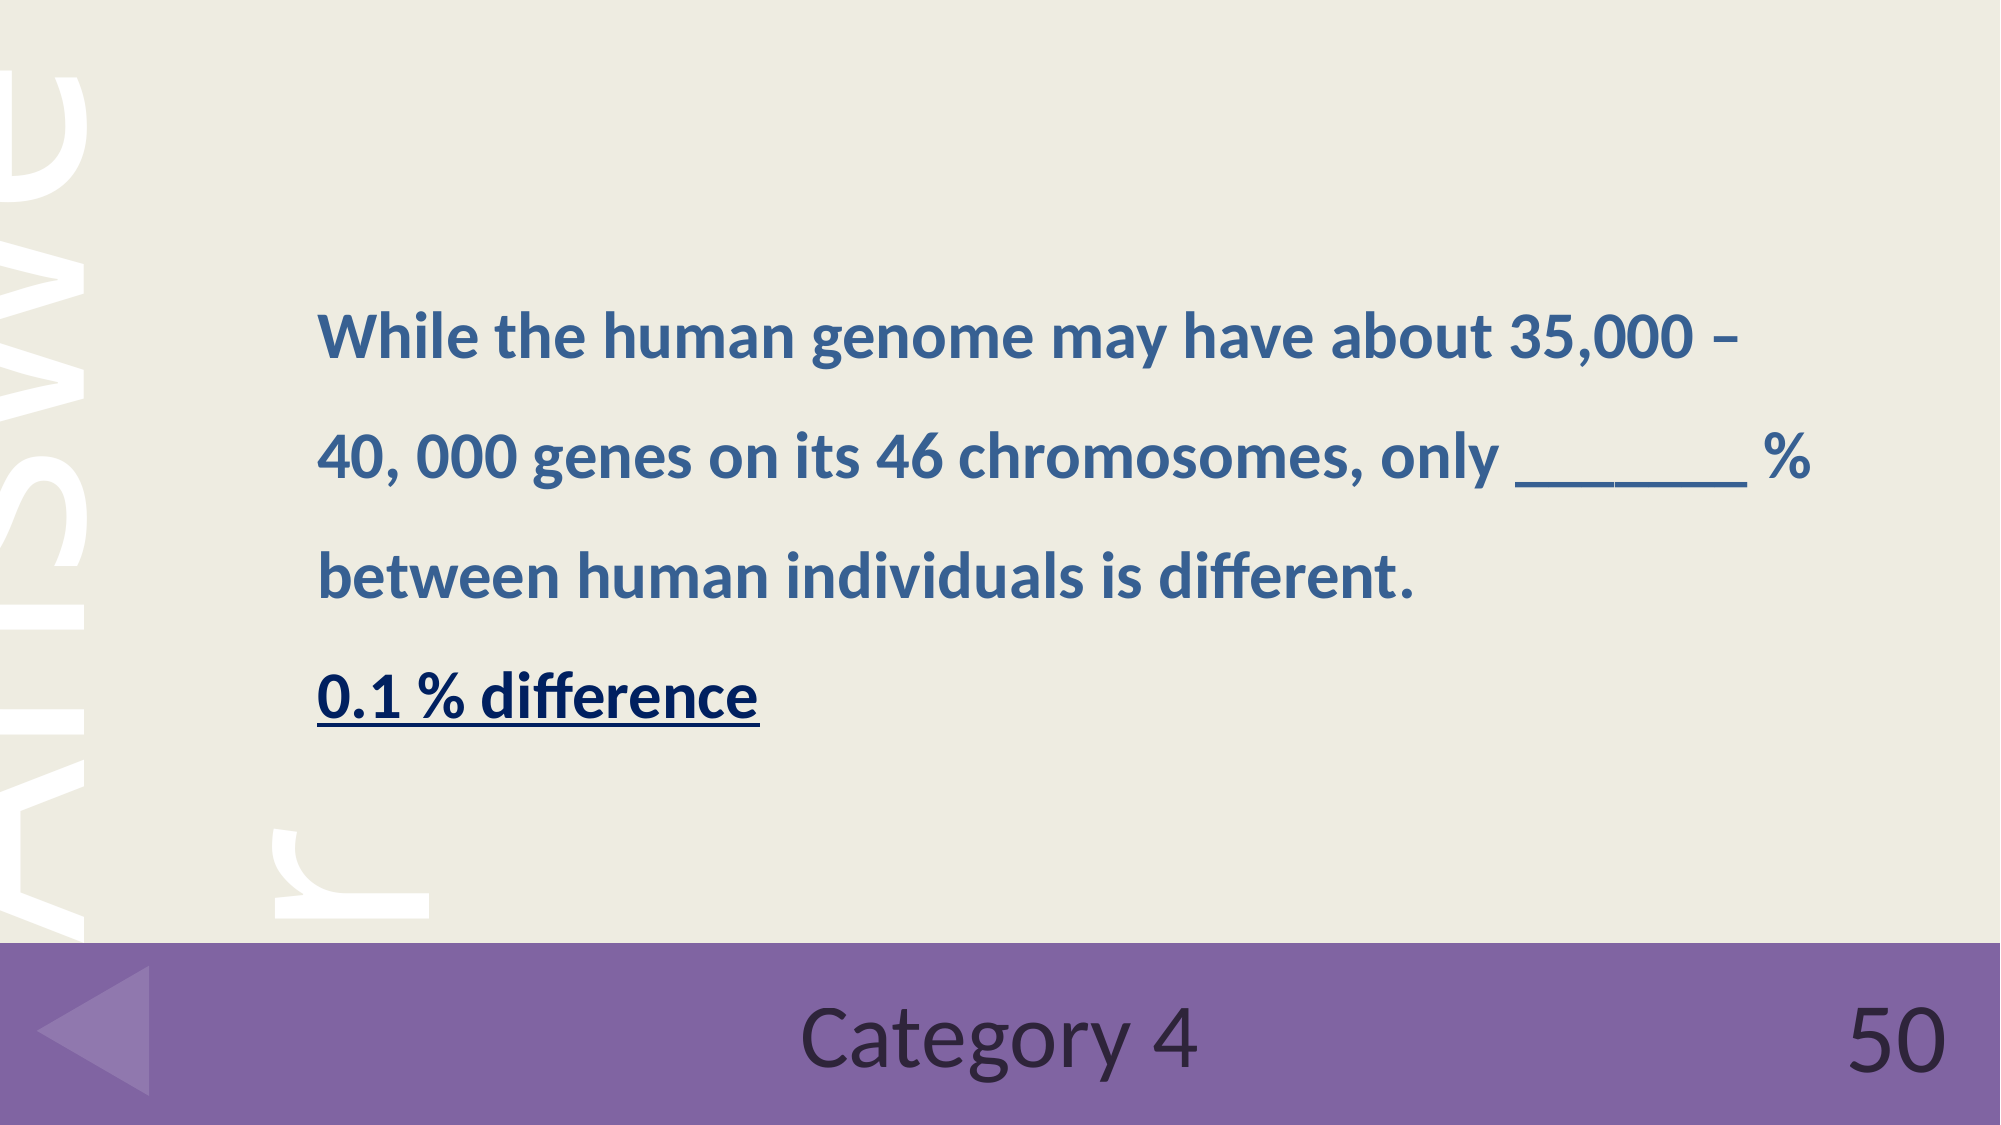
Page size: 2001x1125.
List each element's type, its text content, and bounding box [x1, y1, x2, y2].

title Category 4 [99, 937, 1900, 1125]
list 50 [1900, 967, 1963, 1097]
list While the human genome may have about 35,000 – 40, 000 genes on its 46 chromosomes, only _______ % between human individuals is different. 0.1 % difference [302, 142, 1858, 843]
